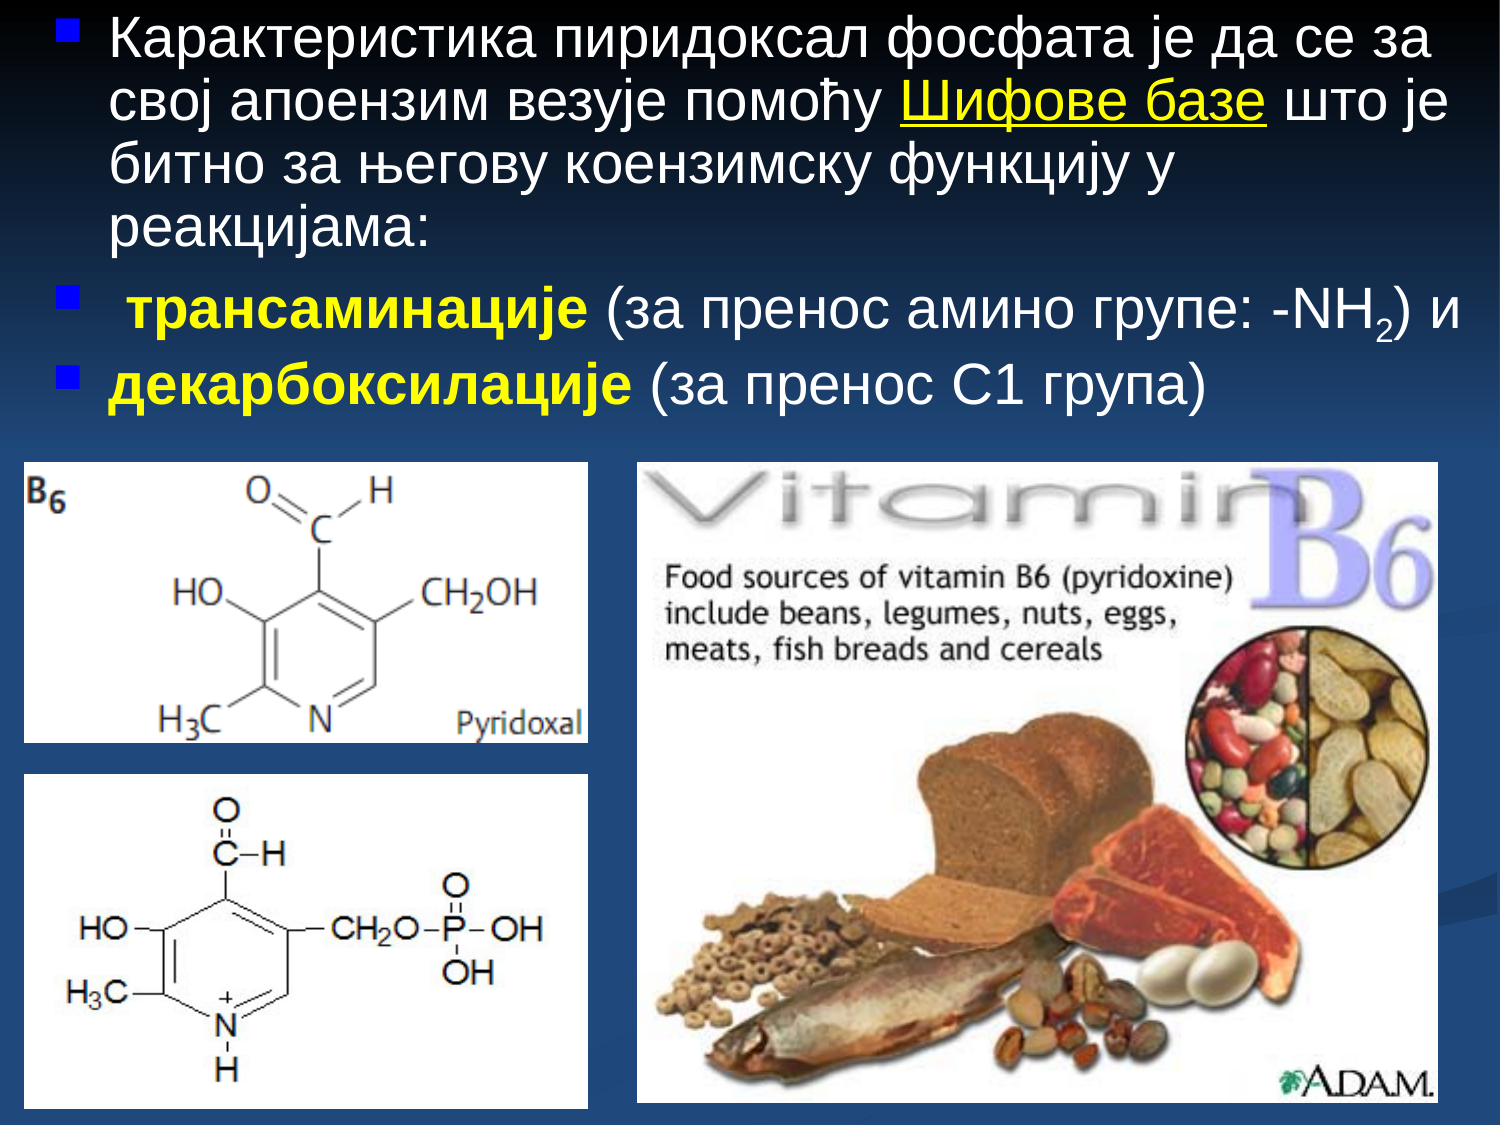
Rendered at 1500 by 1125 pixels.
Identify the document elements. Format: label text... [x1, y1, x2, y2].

picture [24, 774, 588, 1109]
list Карактеристика пиридоксал фосфата је да се за свој апоензим везује помоћу Шифове базе што је битно за његову коензимску функцију у реакцијама: трансаминације (за пренос амино групе: -NH2) и декарбоксилације (за пренос C1 група) [37, 0, 1500, 425]
picture [637, 462, 1438, 1103]
picture [24, 462, 588, 743]
